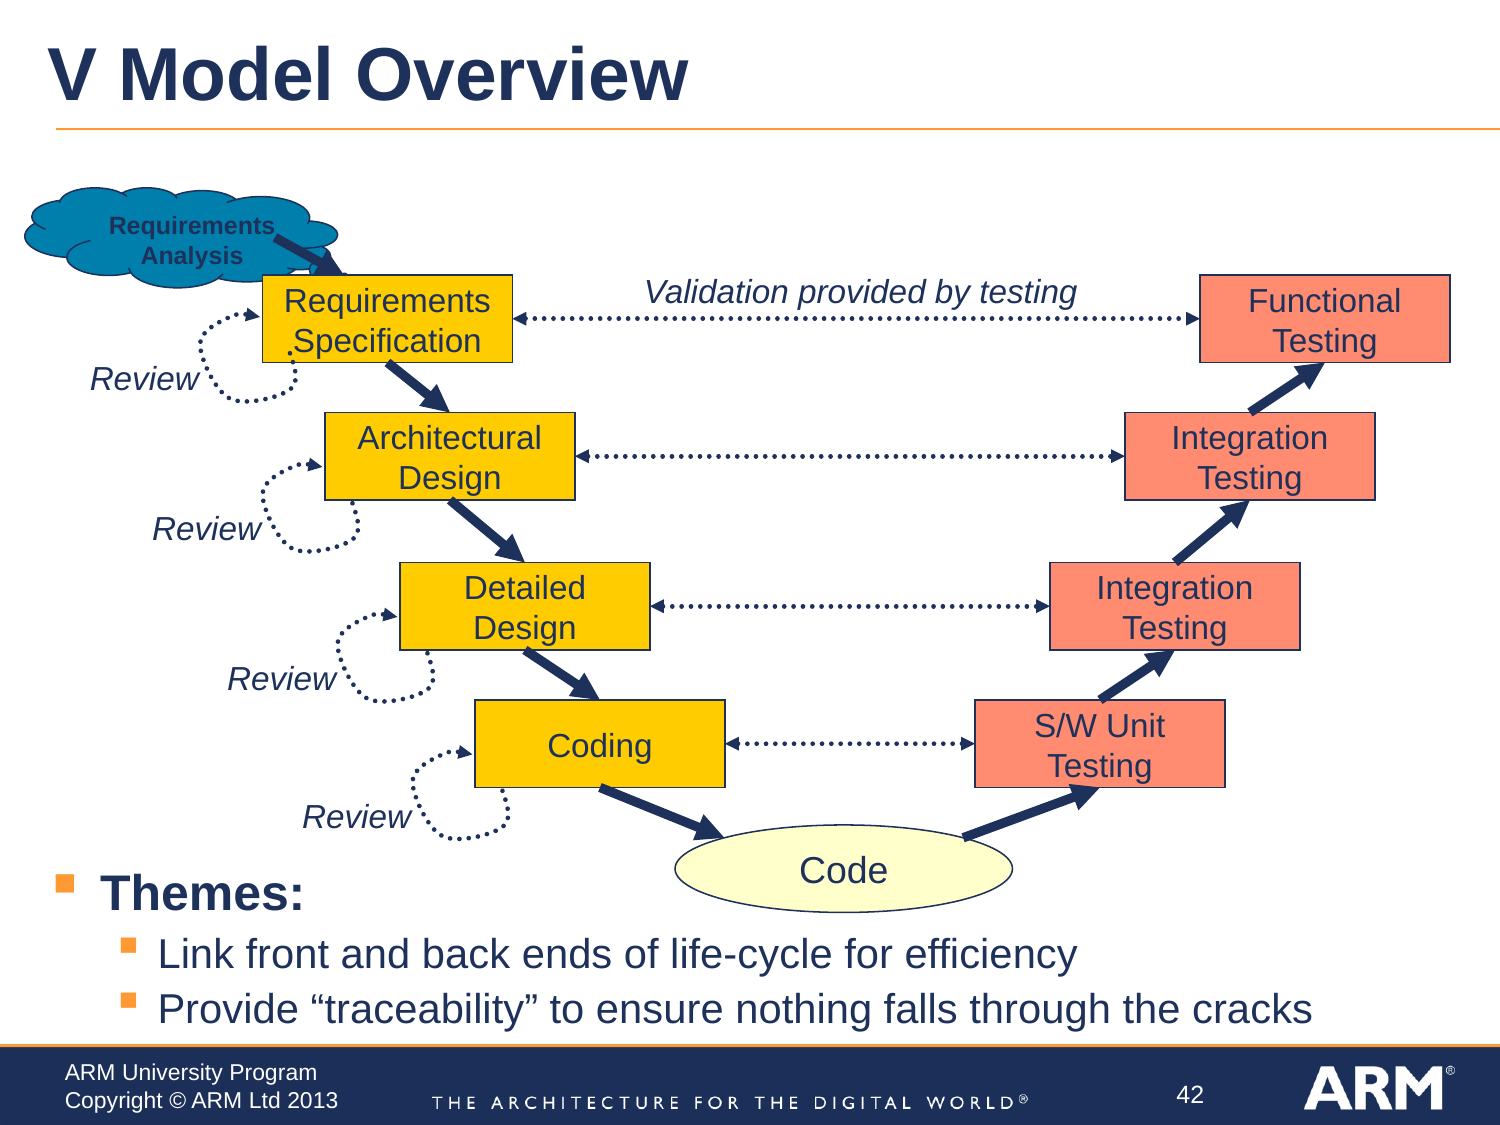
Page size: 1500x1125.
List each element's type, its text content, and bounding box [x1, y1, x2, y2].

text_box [287, 749, 513, 844]
text_box Code [675, 824, 1013, 913]
text_box Coding [474, 699, 725, 788]
text_box Integration Testing [1125, 412, 1375, 500]
title V Model Overview [34, 1, 1500, 141]
text_box Detailed Design [399, 562, 650, 650]
text_box Integration Testing [1050, 562, 1300, 650]
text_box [1249, 362, 1326, 413]
text_box Requirements Analysis [24, 187, 338, 288]
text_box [524, 649, 601, 701]
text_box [212, 612, 438, 707]
picture [0, 1048, 1500, 1125]
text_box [274, 237, 345, 277]
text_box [449, 499, 526, 563]
text_box Architectural Design [324, 412, 575, 500]
text_box Functional Testing [1200, 274, 1450, 363]
text_box Validation provided by testing [629, 262, 1094, 318]
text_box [1099, 649, 1176, 701]
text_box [1174, 499, 1251, 563]
text_box Requirements Specification [262, 274, 513, 363]
list Themes: Link front and back ends of life-cycle for efficiency Provide “traceability” to ensure nothing falls through the cracks [37, 860, 1488, 1076]
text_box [387, 362, 451, 413]
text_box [137, 462, 363, 557]
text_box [962, 787, 1101, 838]
text_box S/W Unit Testing [975, 699, 1225, 788]
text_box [599, 787, 725, 838]
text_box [74, 312, 301, 407]
